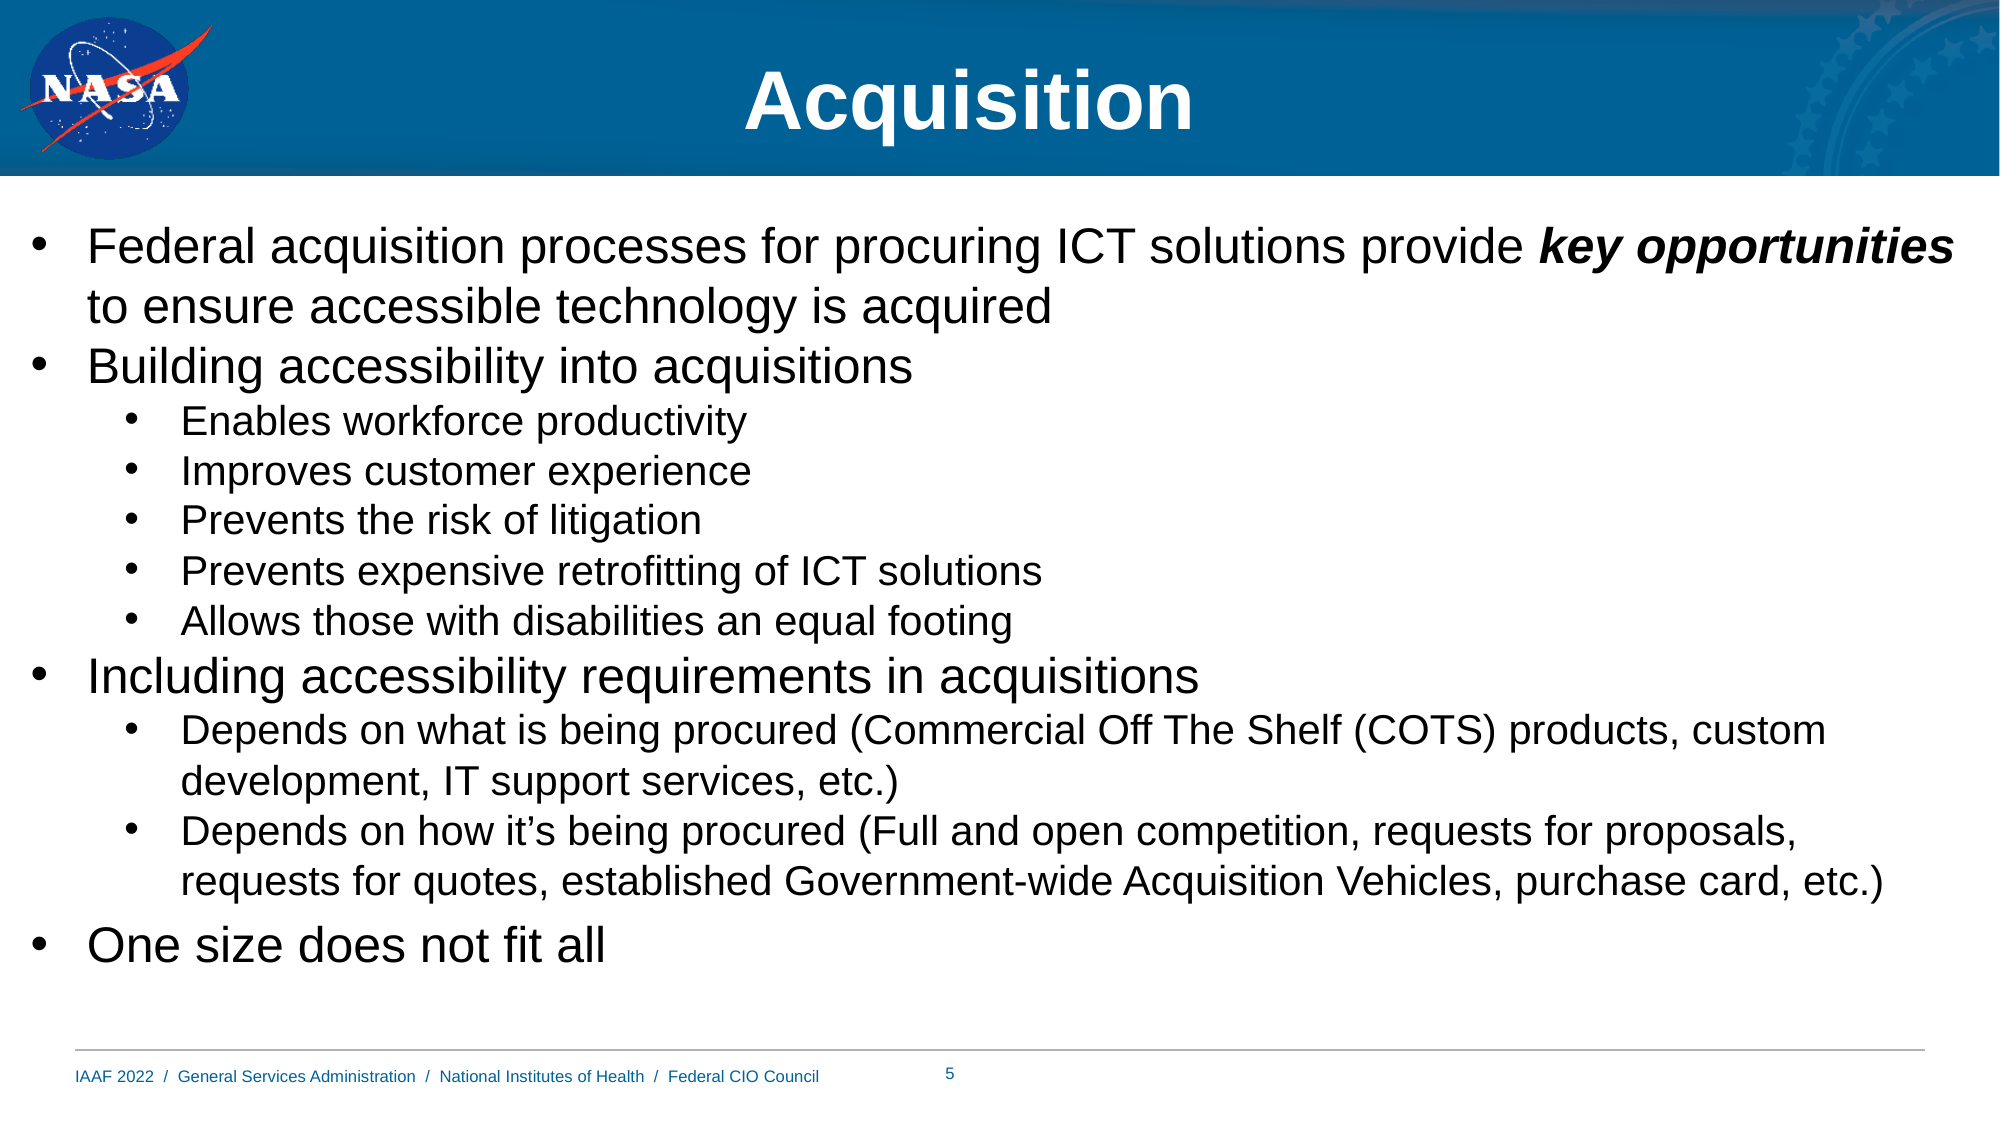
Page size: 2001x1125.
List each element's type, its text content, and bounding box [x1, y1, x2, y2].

title Acquisition [390, 49, 1572, 146]
picture [0, 0, 2000, 176]
slide_number 5 [725, 1042, 1176, 1103]
list Federal acquisition processes for procuring ICT solutions provide key opportunities to ensure accessible technology is acquired Building accessibility into acquisitions Enables workforce productivity Improves customer experience Prevents the risk of litigation Prevents expensive retrofitting of ICT solutions Allows those with disabilities an equal footing Including accessibility requirements in acquisitions Depends on what is being procured (Commercial Off The Shelf (COTS) products, custom development, IT support services, etc.) Depends on how it’s being procured (Full and open competition, requests for proposals, requests for quotes, established Government-wide Acquisition Vehicles, purchase card, etc.) One size does not fit all [15, 205, 1979, 1103]
picture [0, 168, 666, 178]
